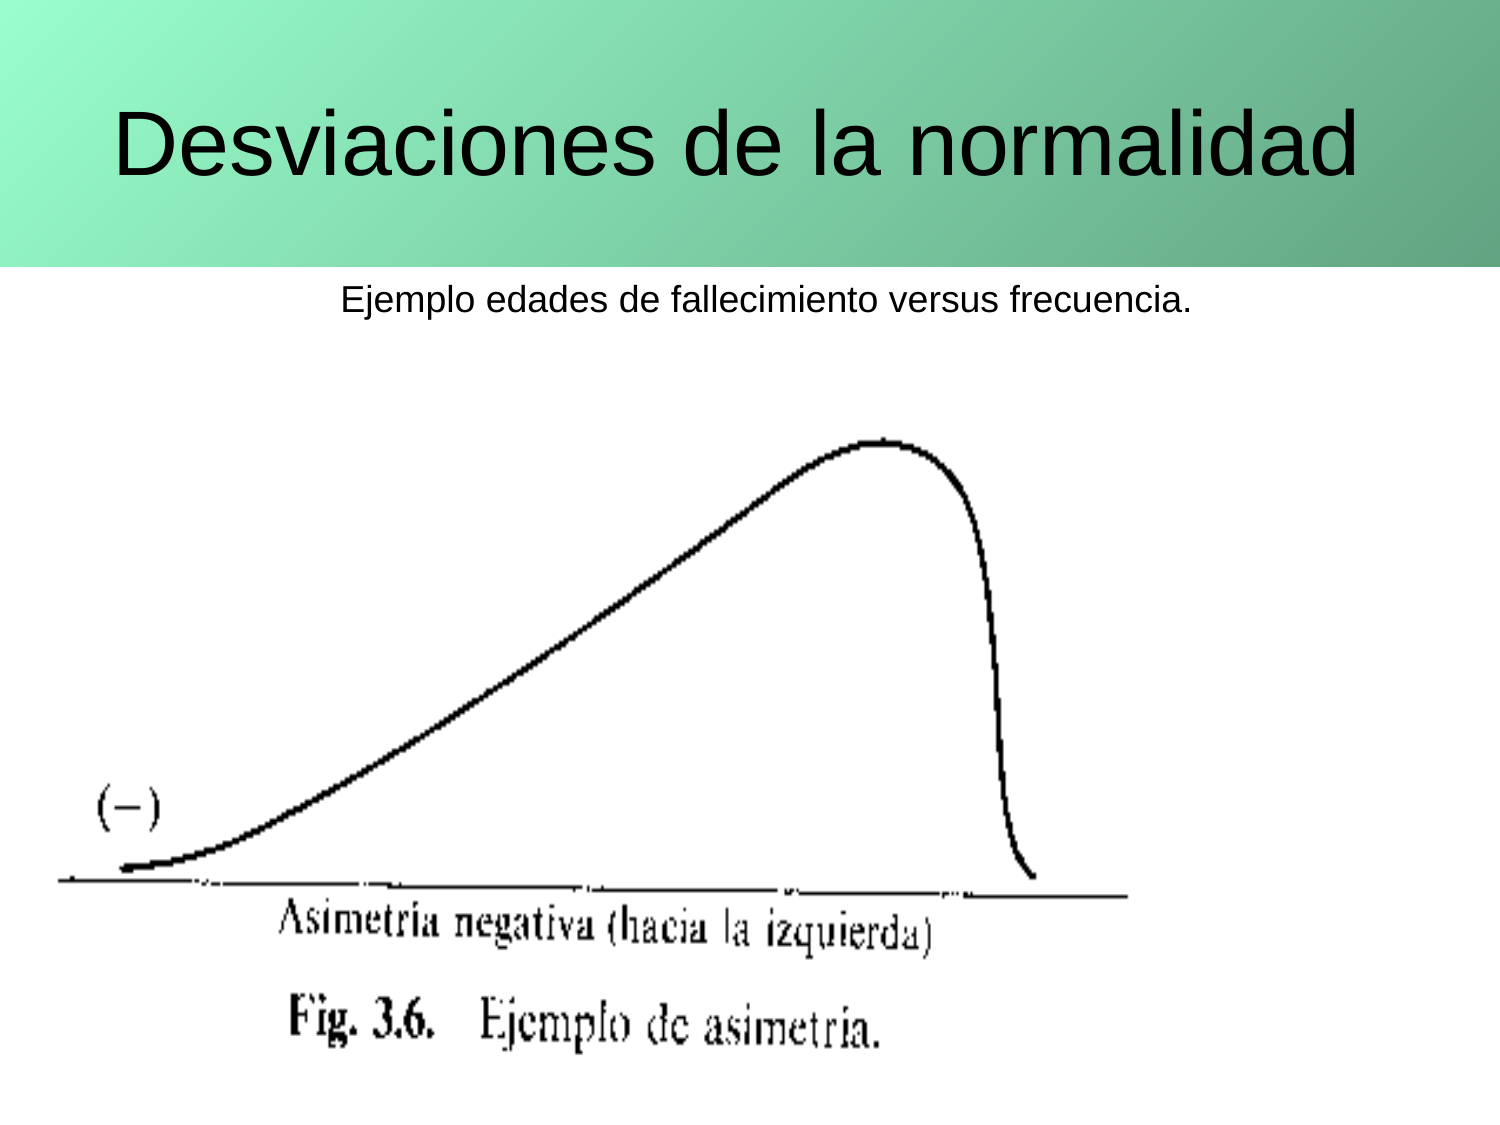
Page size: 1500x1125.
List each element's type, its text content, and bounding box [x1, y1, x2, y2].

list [0, 266, 1500, 1125]
title Desviaciones de la normalidad [74, 44, 1426, 233]
